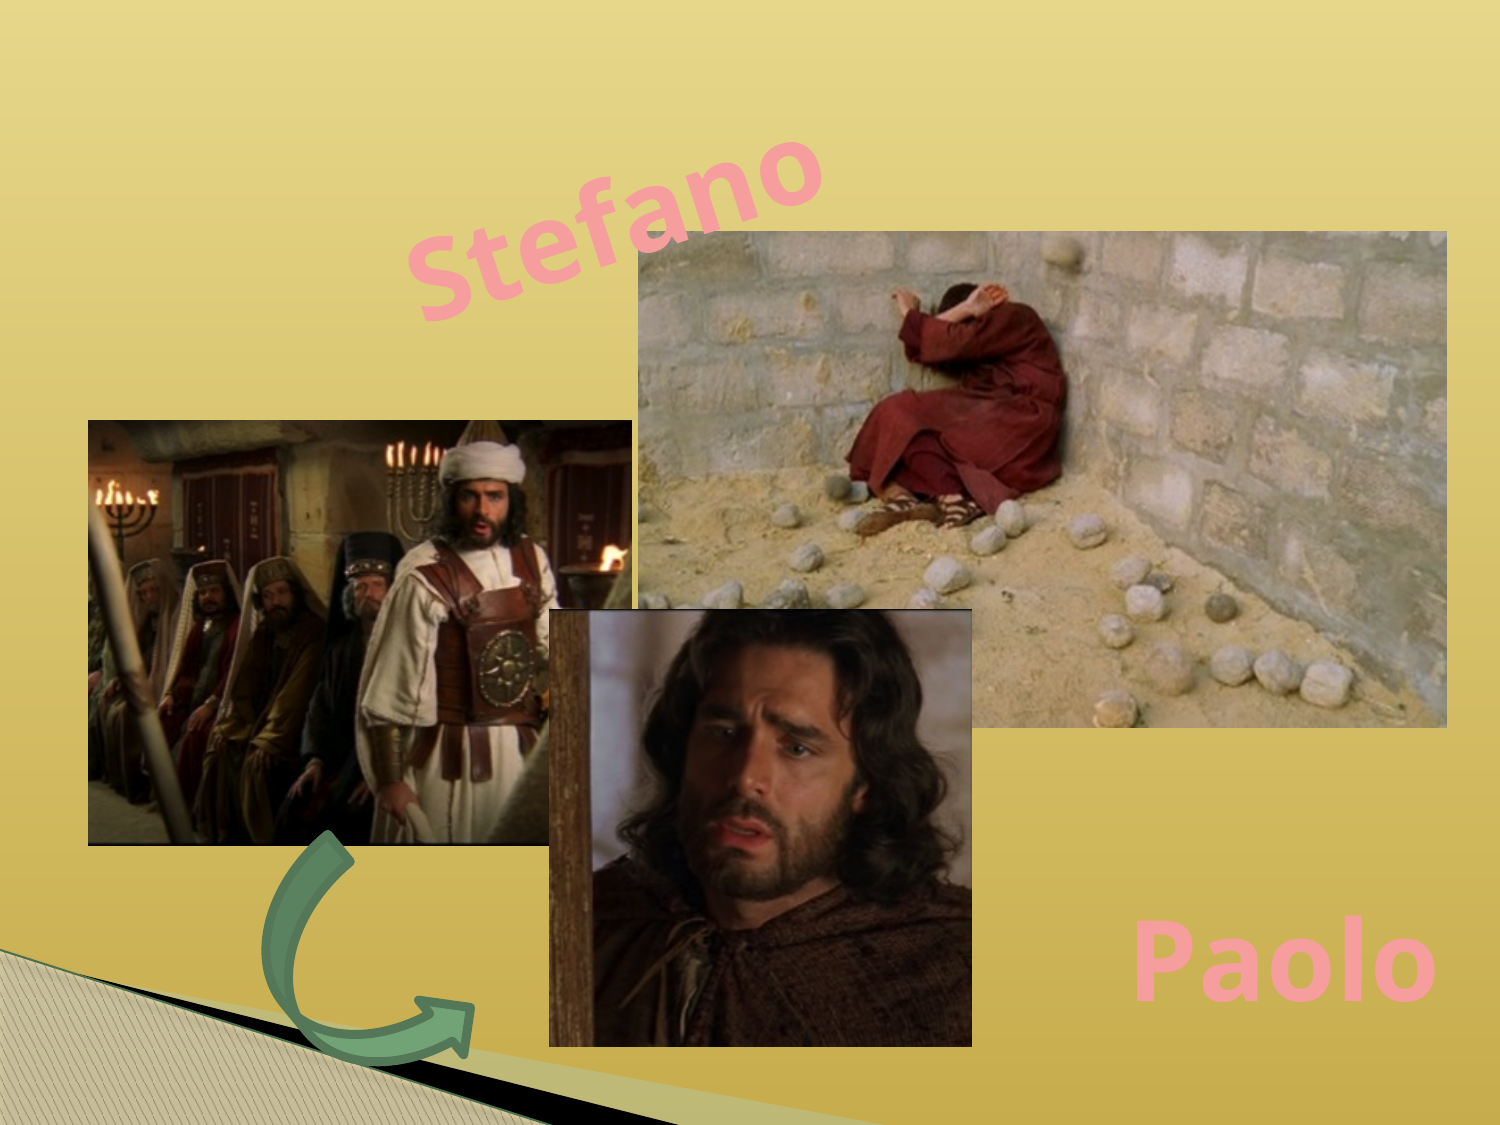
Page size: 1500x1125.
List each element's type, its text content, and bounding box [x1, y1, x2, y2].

text_box [261, 858, 476, 1067]
text_box Stefano [370, 73, 857, 360]
text_box Paolo [1112, 881, 1456, 1032]
picture [88, 231, 1448, 1048]
